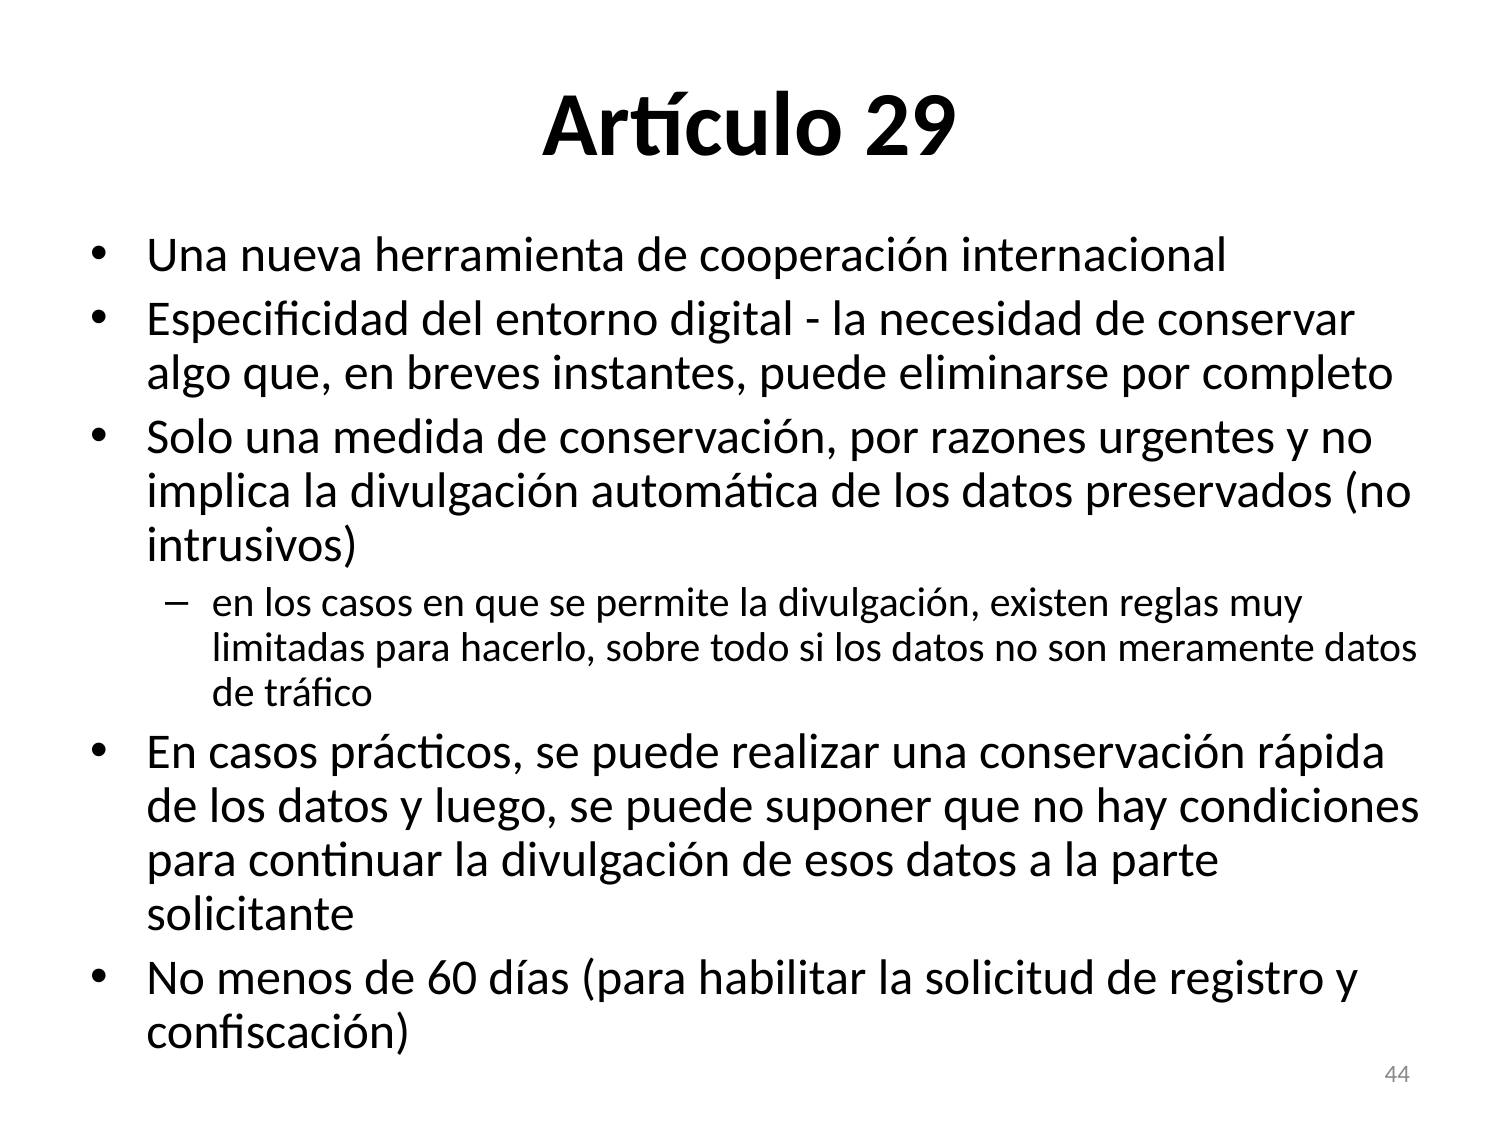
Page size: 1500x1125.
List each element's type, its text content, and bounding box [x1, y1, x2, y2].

title Artículo 29 [75, 45, 1425, 206]
list Una nueva herramienta de cooperación internacional Especificidad del entorno digital - la necesidad de conservar algo que, en breves instantes, puede eliminarse por completo Solo una medida de conservación, por razones urgentes y no implica la divulgación automática de los datos preservados (no intrusivos) en los casos en que se permite la divulgación, existen reglas muy limitadas para hacerlo, sobre todo si los datos no son meramente datos de tráfico En casos prácticos, se puede realizar una conservación rápida de los datos y luego, se puede suponer que no hay condiciones para continuar la divulgación de esos datos a la parte solicitante No menos de 60 días (para habilitar la solicitud de registro y confiscación) [75, 220, 1453, 1082]
slide_number 44 [1074, 1042, 1425, 1103]
